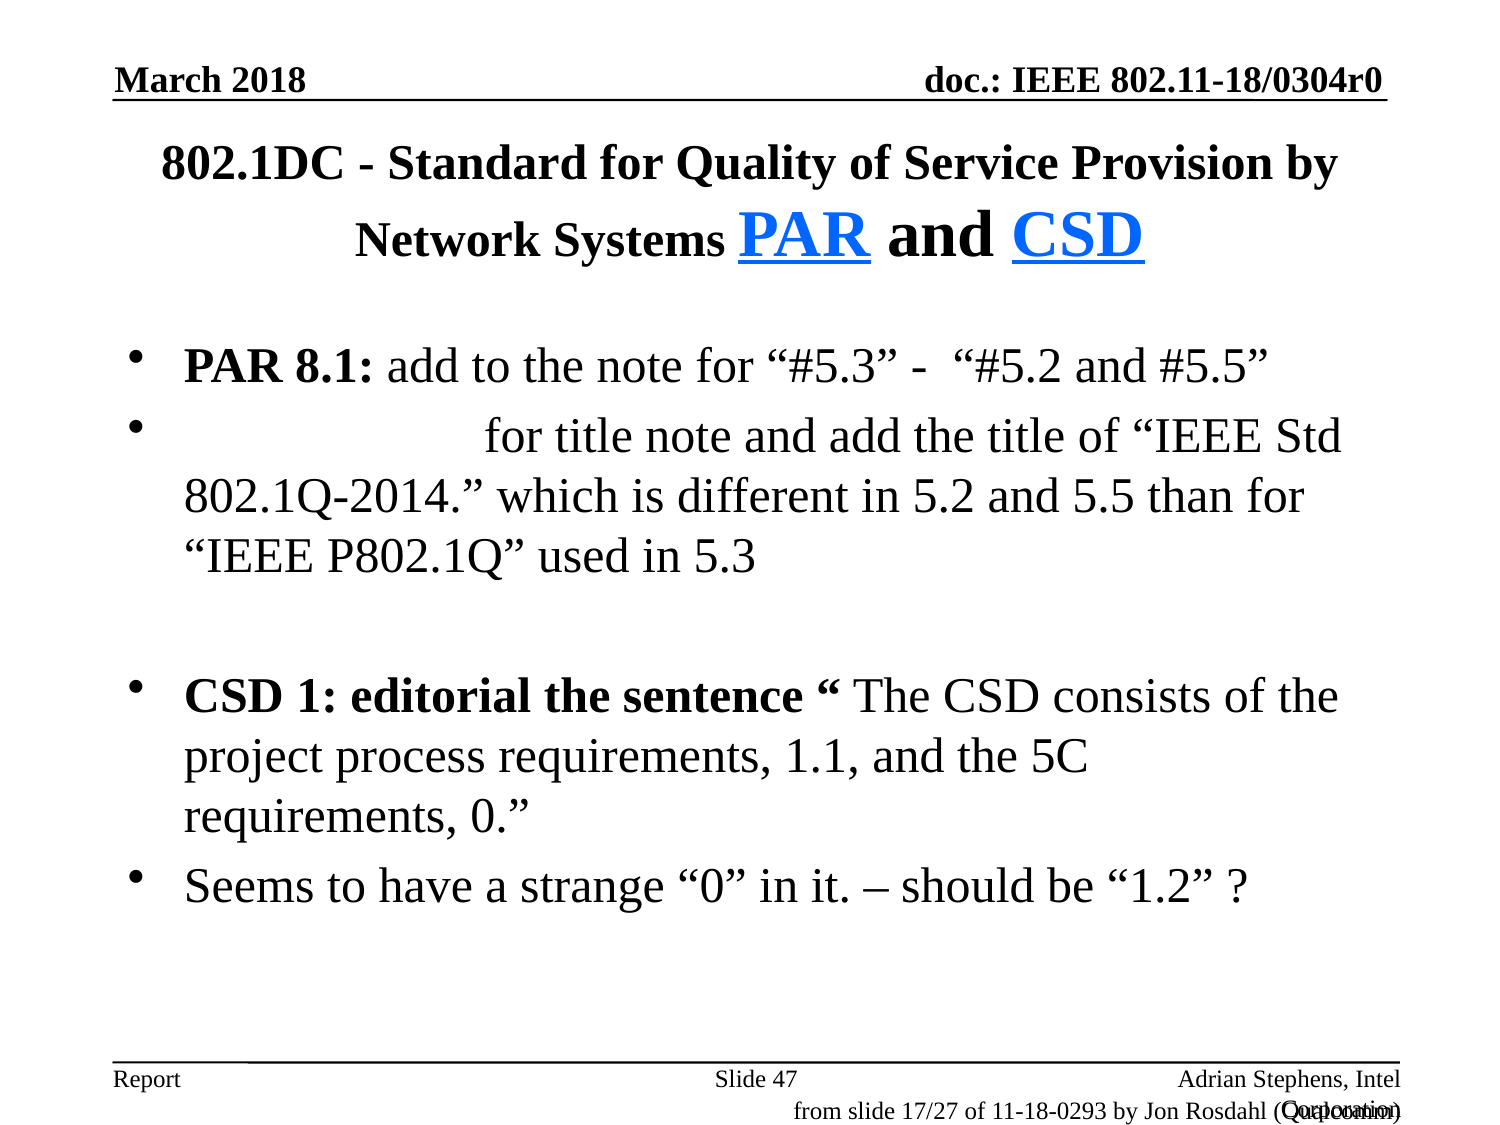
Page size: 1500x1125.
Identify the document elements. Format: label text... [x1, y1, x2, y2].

slide_number Slide 47 [711, 1061, 801, 1093]
title 802.1DC - Standard for Quality of Service Provision by Network Systems PAR and CSD [112, 112, 1388, 288]
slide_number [114, 54, 374, 101]
footer Adrian Stephens, Intel Corporation [1141, 1061, 1402, 1087]
list PAR 8.1: add to the note for “#5.3” - “#5.2 and #5.5” for title note and add the title of “IEEE Std 802.1Q-2014.” which is different in 5.2 and 5.5 than for “IEEE P802.1Q” used in 5.3 CSD 1: editorial the sentence “ The CSD consists of the project process requirements, 1.1, and the 5C requirements, 0.” Seems to have a strange “0” in it. – should be “1.2” ? [112, 324, 1388, 1000]
text_box from slide 17/27 of 11-18-0293 by Jon Rosdahl (Qualcomm) [343, 1087, 1417, 1125]
